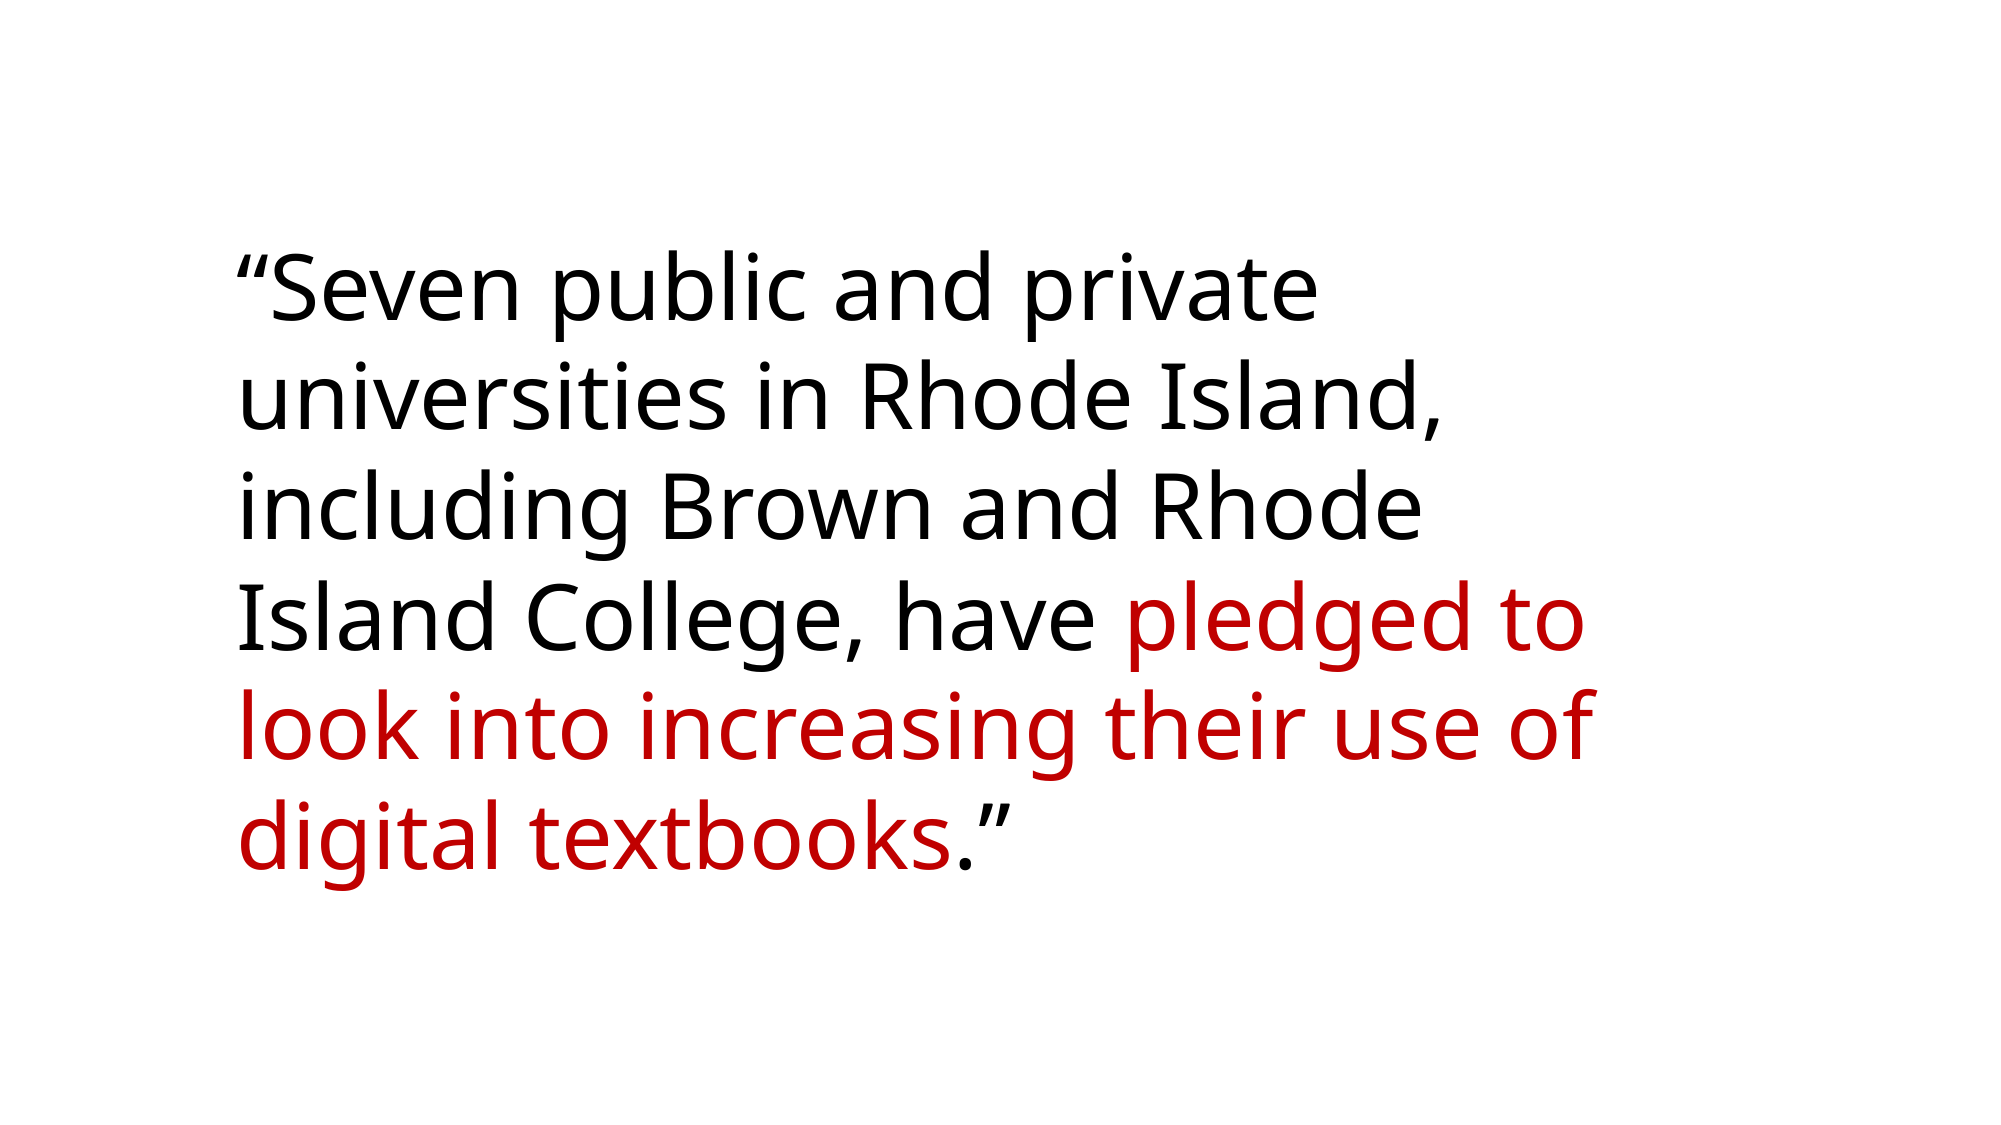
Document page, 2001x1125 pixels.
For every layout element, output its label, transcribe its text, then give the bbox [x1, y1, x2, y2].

text_box “Seven public and private universities in Rhode Island, including Brown and Rhode Island College, have pledged to look into increasing their use of digital textbooks.” [221, 221, 1718, 896]
